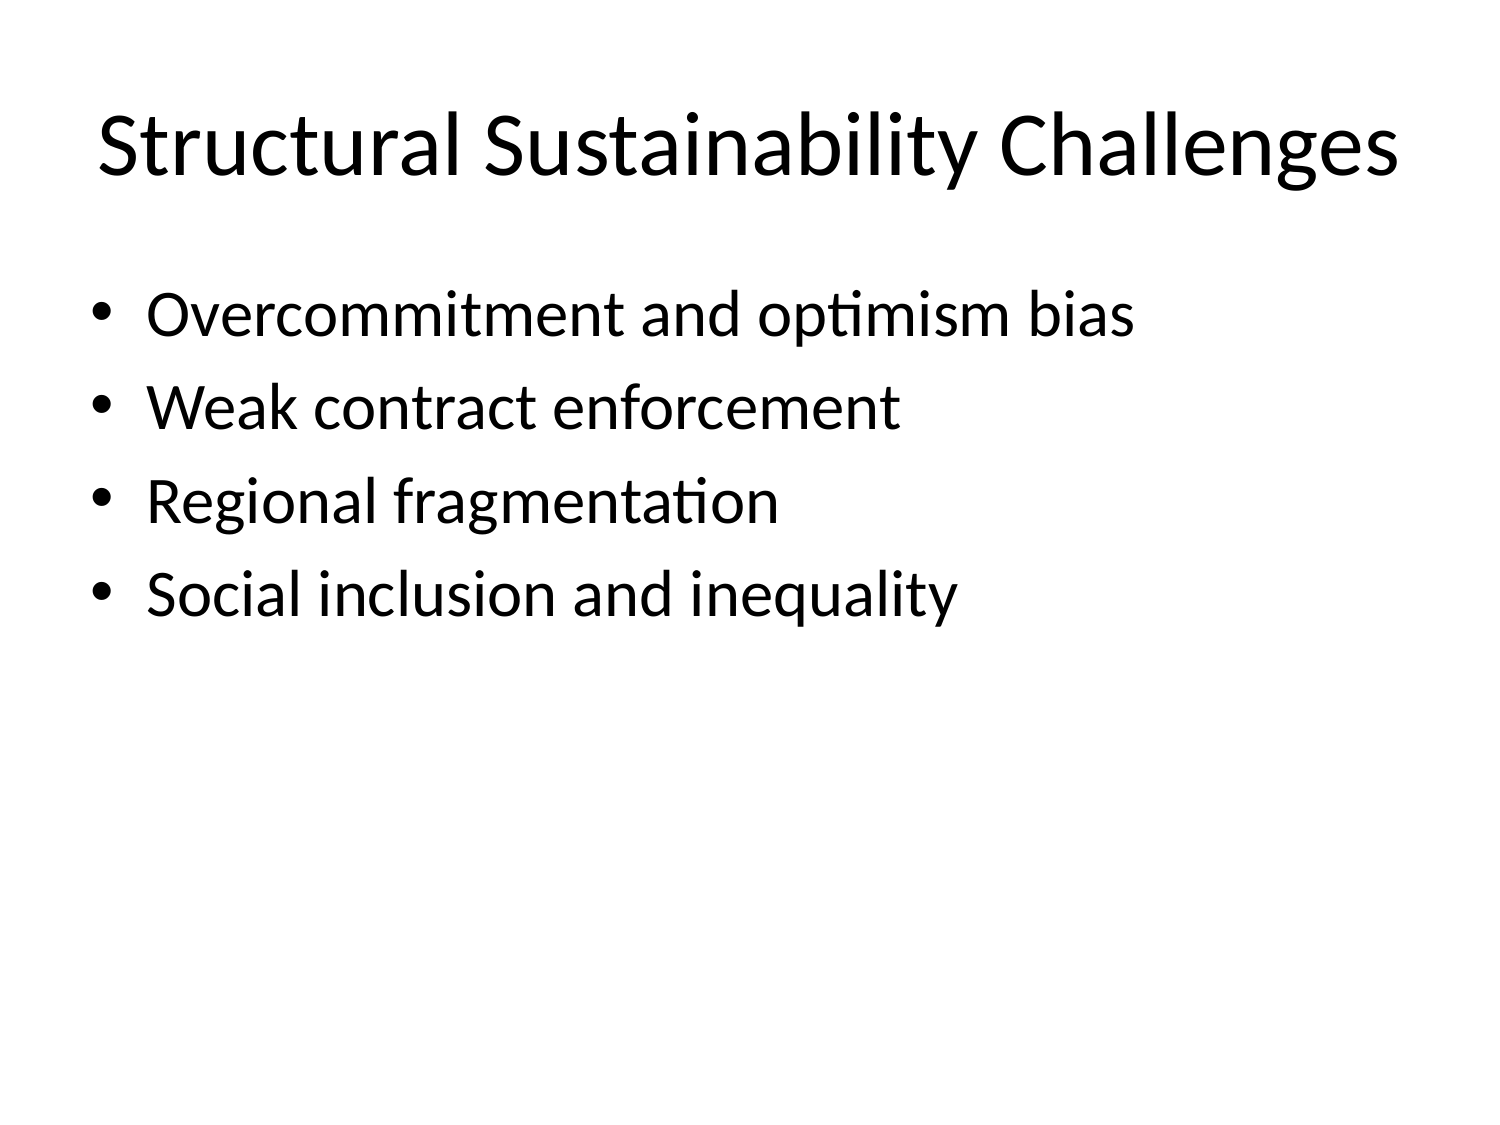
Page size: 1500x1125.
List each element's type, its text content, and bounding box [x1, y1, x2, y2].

title Structural Sustainability Challenges [75, 45, 1425, 233]
list Overcommitment and optimism bias Weak contract enforcement Regional fragmentation Social inclusion and inequality [75, 262, 1425, 1005]
